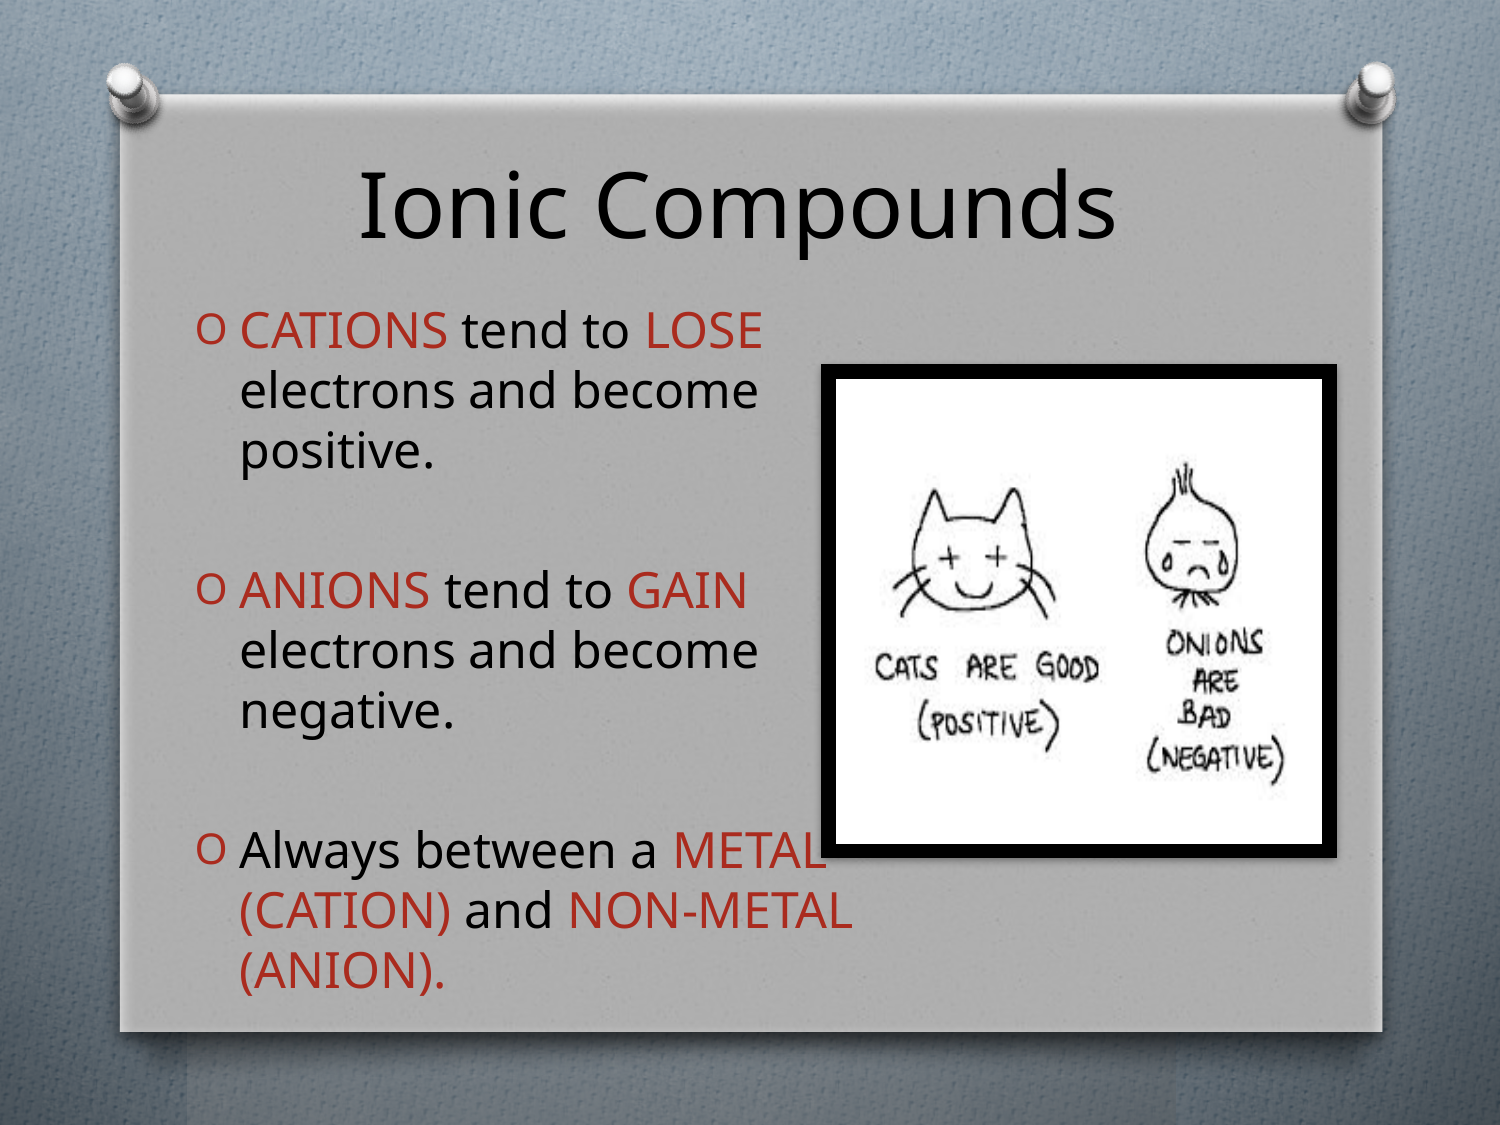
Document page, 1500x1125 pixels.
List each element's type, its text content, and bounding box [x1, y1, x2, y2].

picture [835, 378, 1323, 844]
title Ionic Compounds [179, 103, 1323, 301]
picture [1317, 35, 1439, 156]
list CATIONS tend to LOSE electrons and become positive. ANIONS tend to GAIN electrons and become negative. Always between a METAL (CATION) and NON-METAL (ANION). [179, 290, 877, 929]
picture [75, 29, 198, 153]
